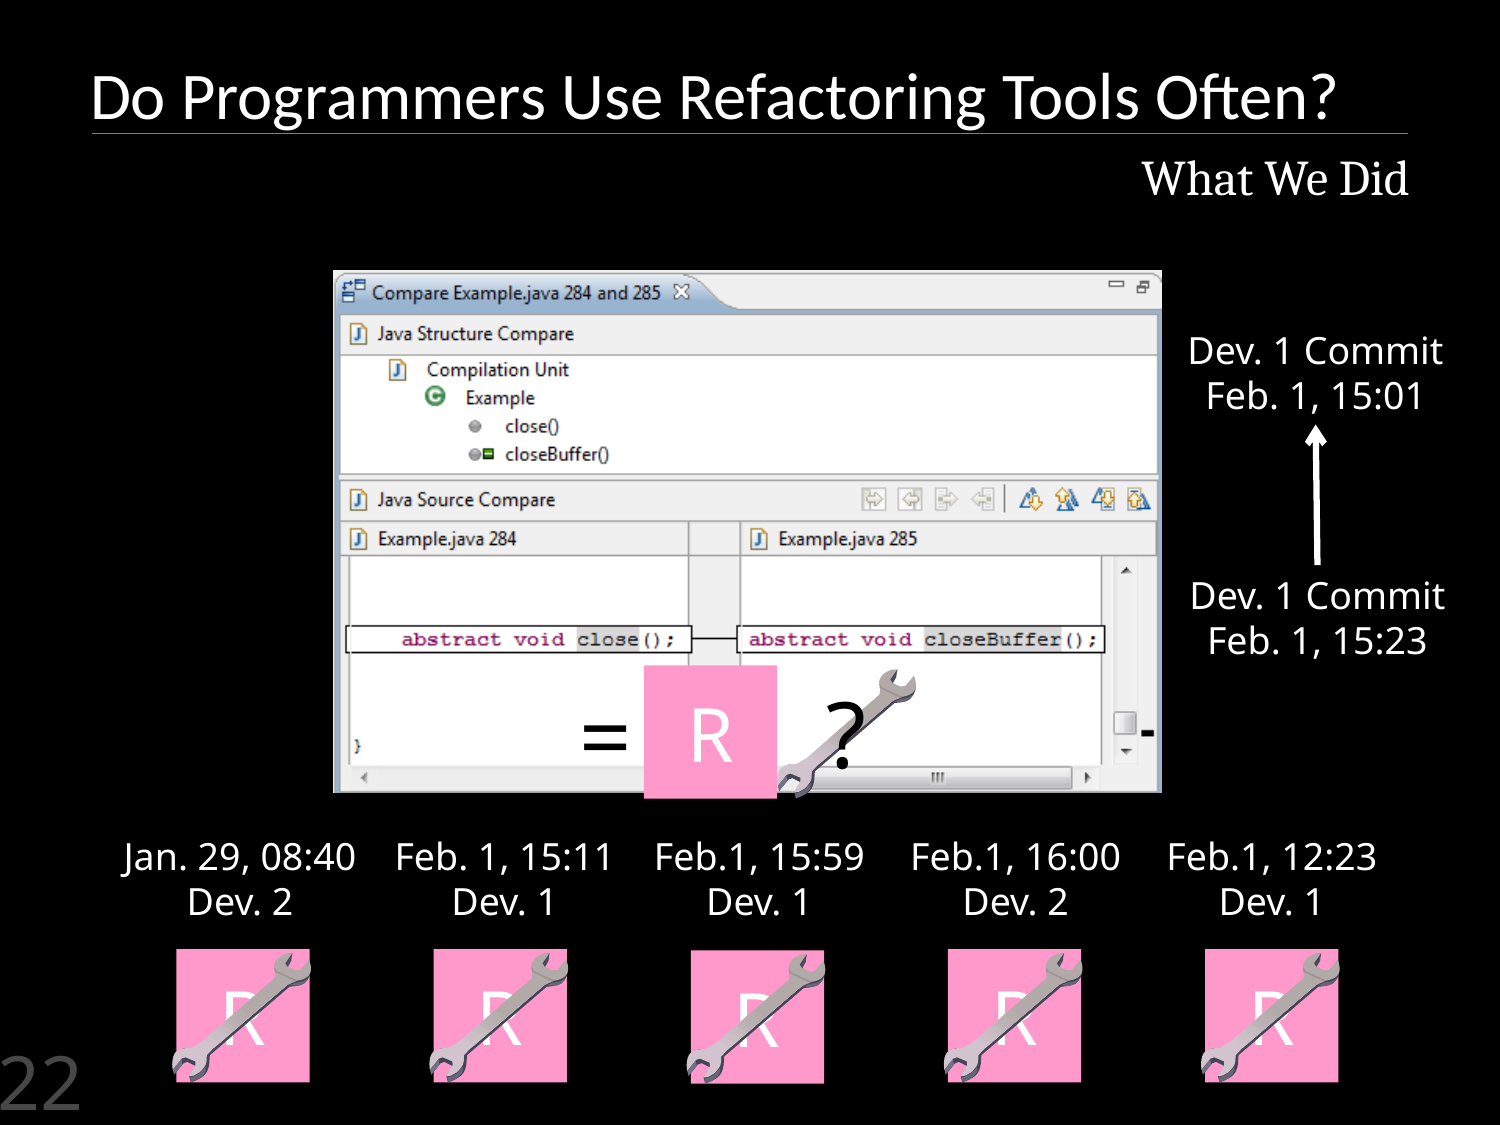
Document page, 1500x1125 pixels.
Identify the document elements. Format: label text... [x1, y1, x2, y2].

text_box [637, 825, 1394, 1084]
picture [332, 270, 1162, 793]
slide_number 22 [0, 1059, 348, 1125]
text_box Dev. 1 Commit Feb. 1, 15:01 [1172, 319, 1459, 425]
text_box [777, 669, 920, 799]
text_box Dev. 1 Commit Feb. 1, 15:23 [1174, 564, 1461, 670]
list What We Did [74, 137, 1426, 226]
title Do Programmers Use Refactoring Tools Often? [74, 44, 1426, 137]
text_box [104, 825, 636, 1083]
